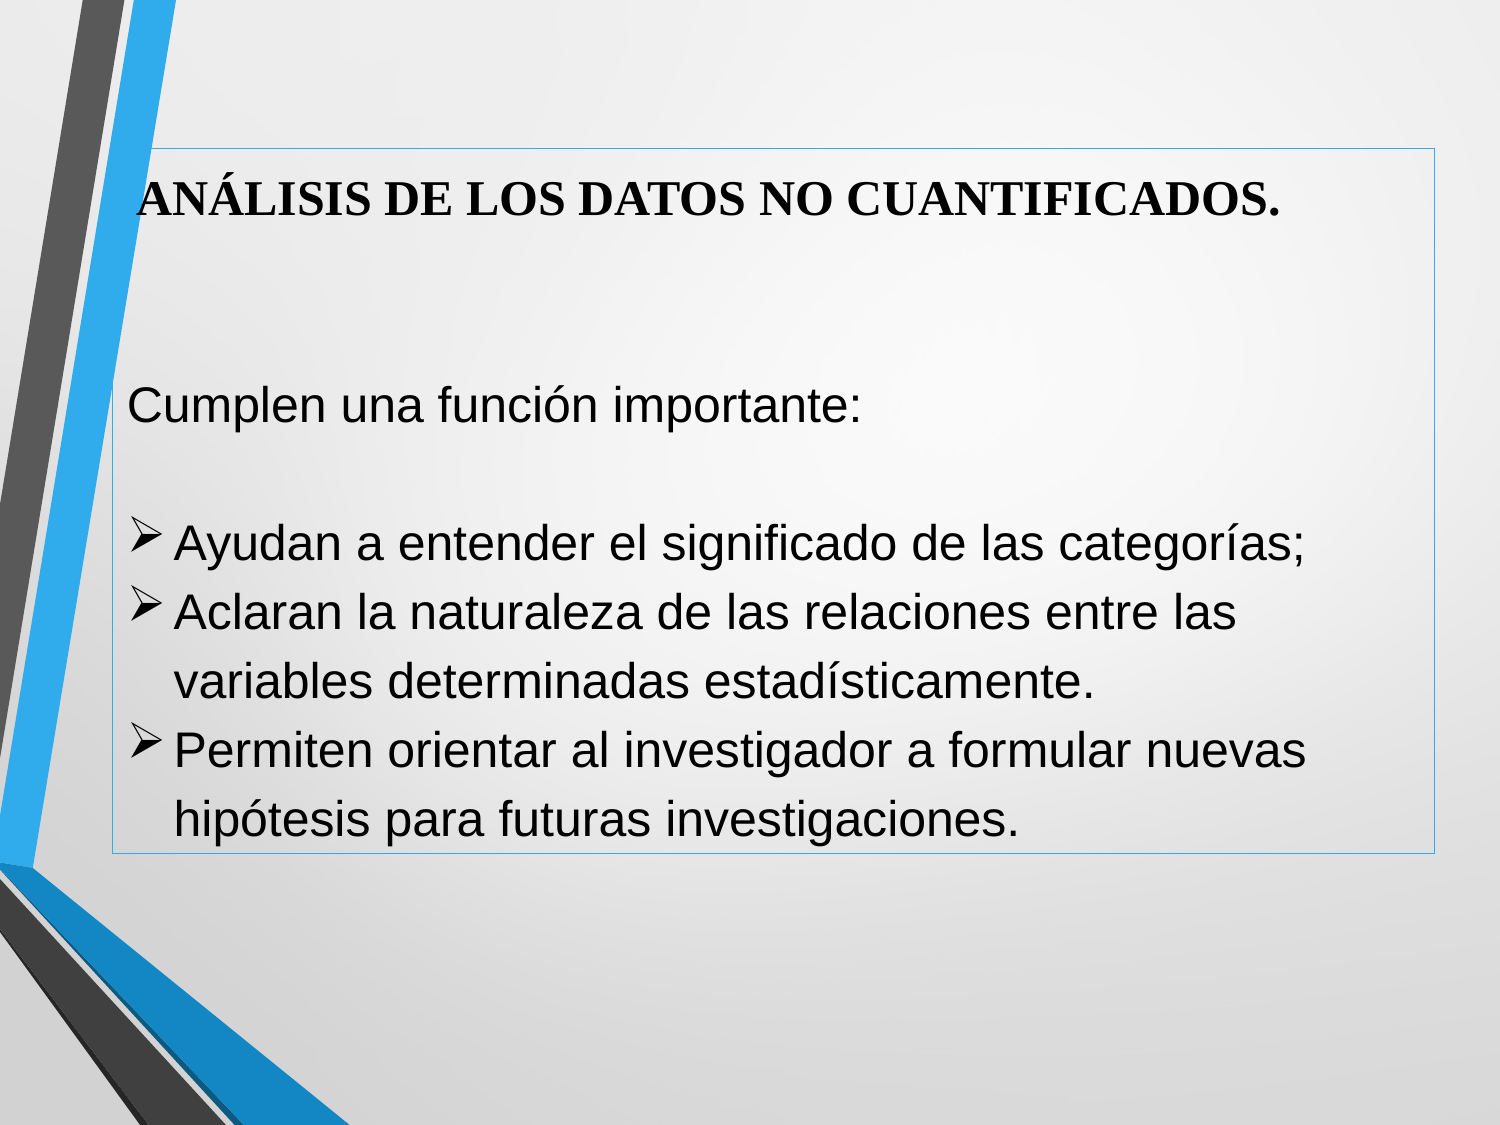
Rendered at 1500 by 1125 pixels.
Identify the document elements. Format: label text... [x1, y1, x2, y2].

text_box ANÁLISIS DE LOS DATOS NO CUANTIFICADOS. Cumplen una función importante: Ayudan a entender el significado de las categorías; Aclaran la naturaleza de las relaciones entre las variables determinadas estadísticamente. Permiten orientar al investigador a formular nuevas hipótesis para futuras investigaciones. [112, 148, 1435, 854]
